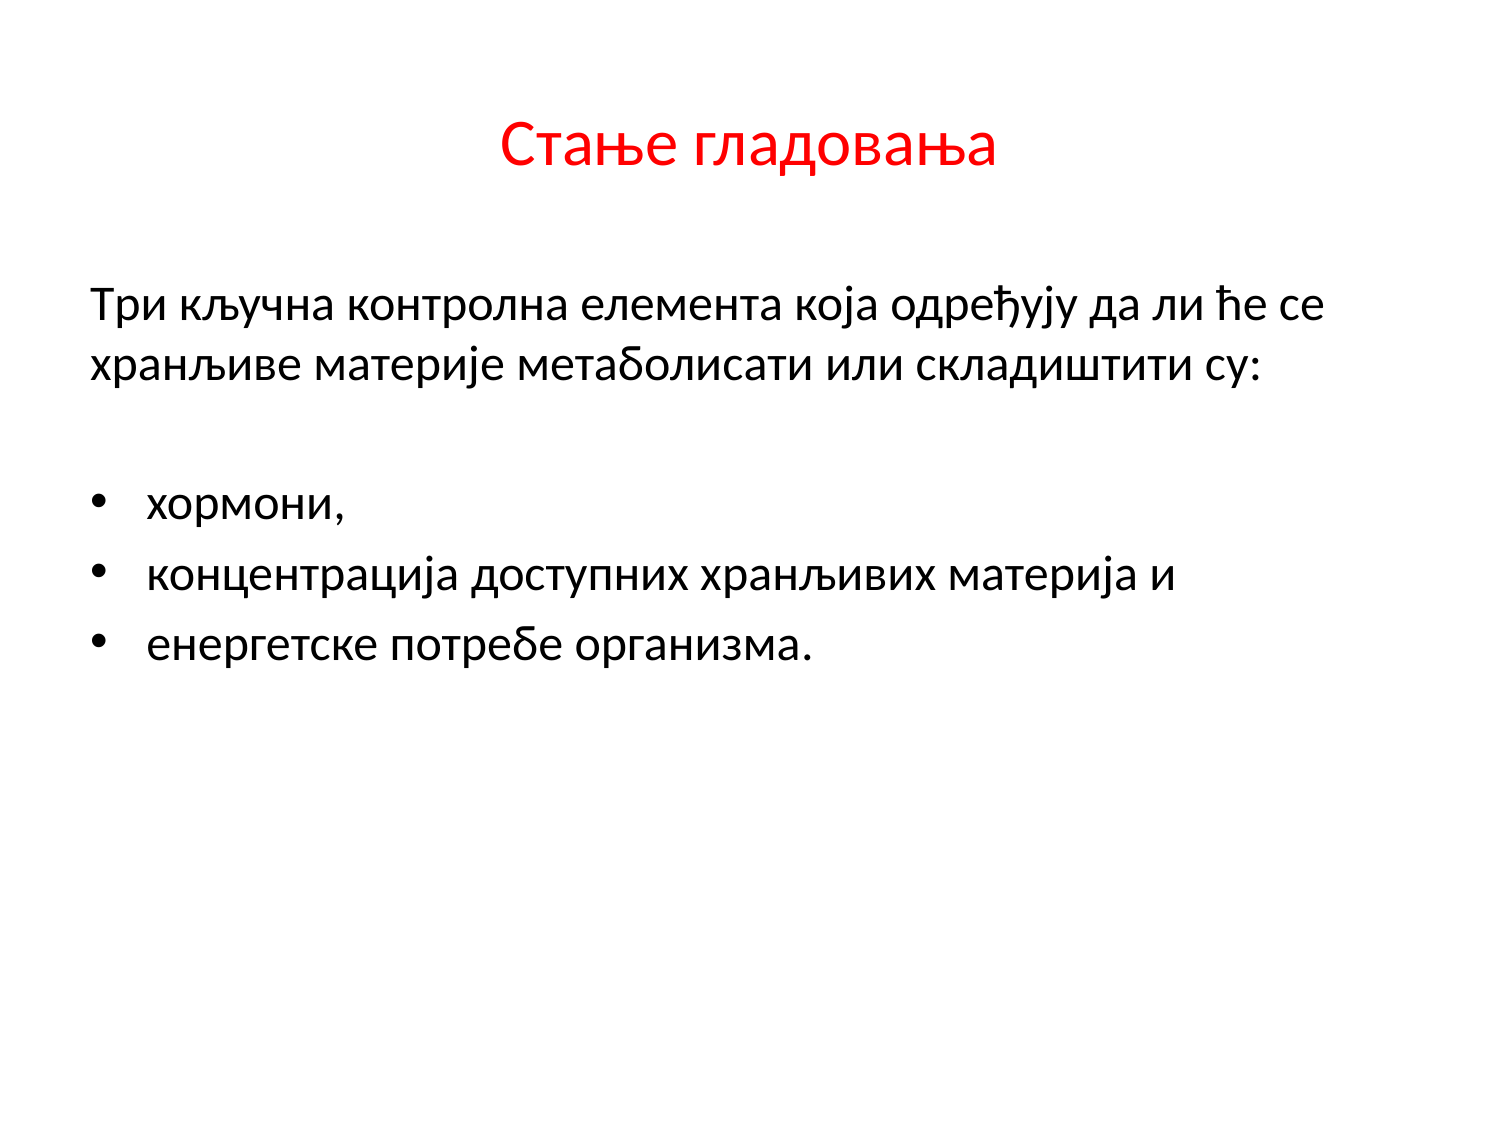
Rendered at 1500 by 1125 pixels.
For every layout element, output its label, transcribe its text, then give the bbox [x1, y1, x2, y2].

list Три кључна контролна елемента која одређују да ли ће се хранљиве материје метаболисати или складиштити су: хормони, концентрација доступних хранљивих материја и енергетске потребе организма. [75, 262, 1425, 1005]
title Стање гладовања [75, 45, 1425, 233]
